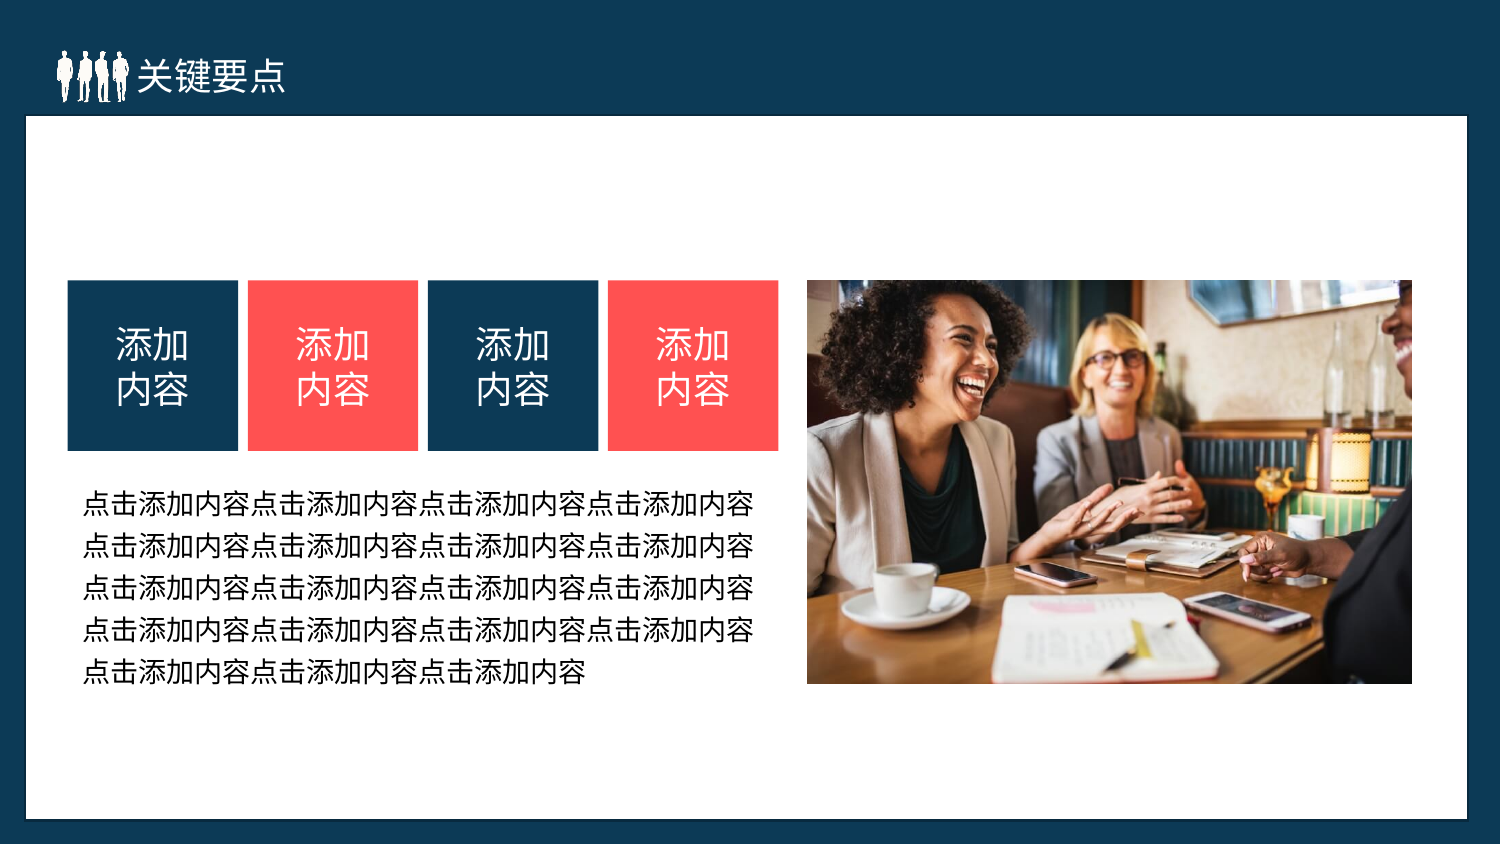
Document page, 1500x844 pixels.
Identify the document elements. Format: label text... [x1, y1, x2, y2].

text_box 添加 内容 [427, 279, 599, 452]
picture [50, 42, 131, 103]
picture [807, 280, 1412, 684]
text_box 点击添加内容点击添加内容点击添加内容点击添加内容点击添加内容点击添加内容点击添加内容点击添加内容点击添加内容点击添加内容点击添加内容点击添加内容点击添加内容点击添加内容点击添加内容点击添加内容点击添加内容点击添加内容点击添加内容 [67, 470, 779, 696]
text_box 添加 内容 [67, 279, 239, 452]
text_box 添加 内容 [607, 279, 779, 452]
text_box 添加 内容 [247, 279, 419, 452]
